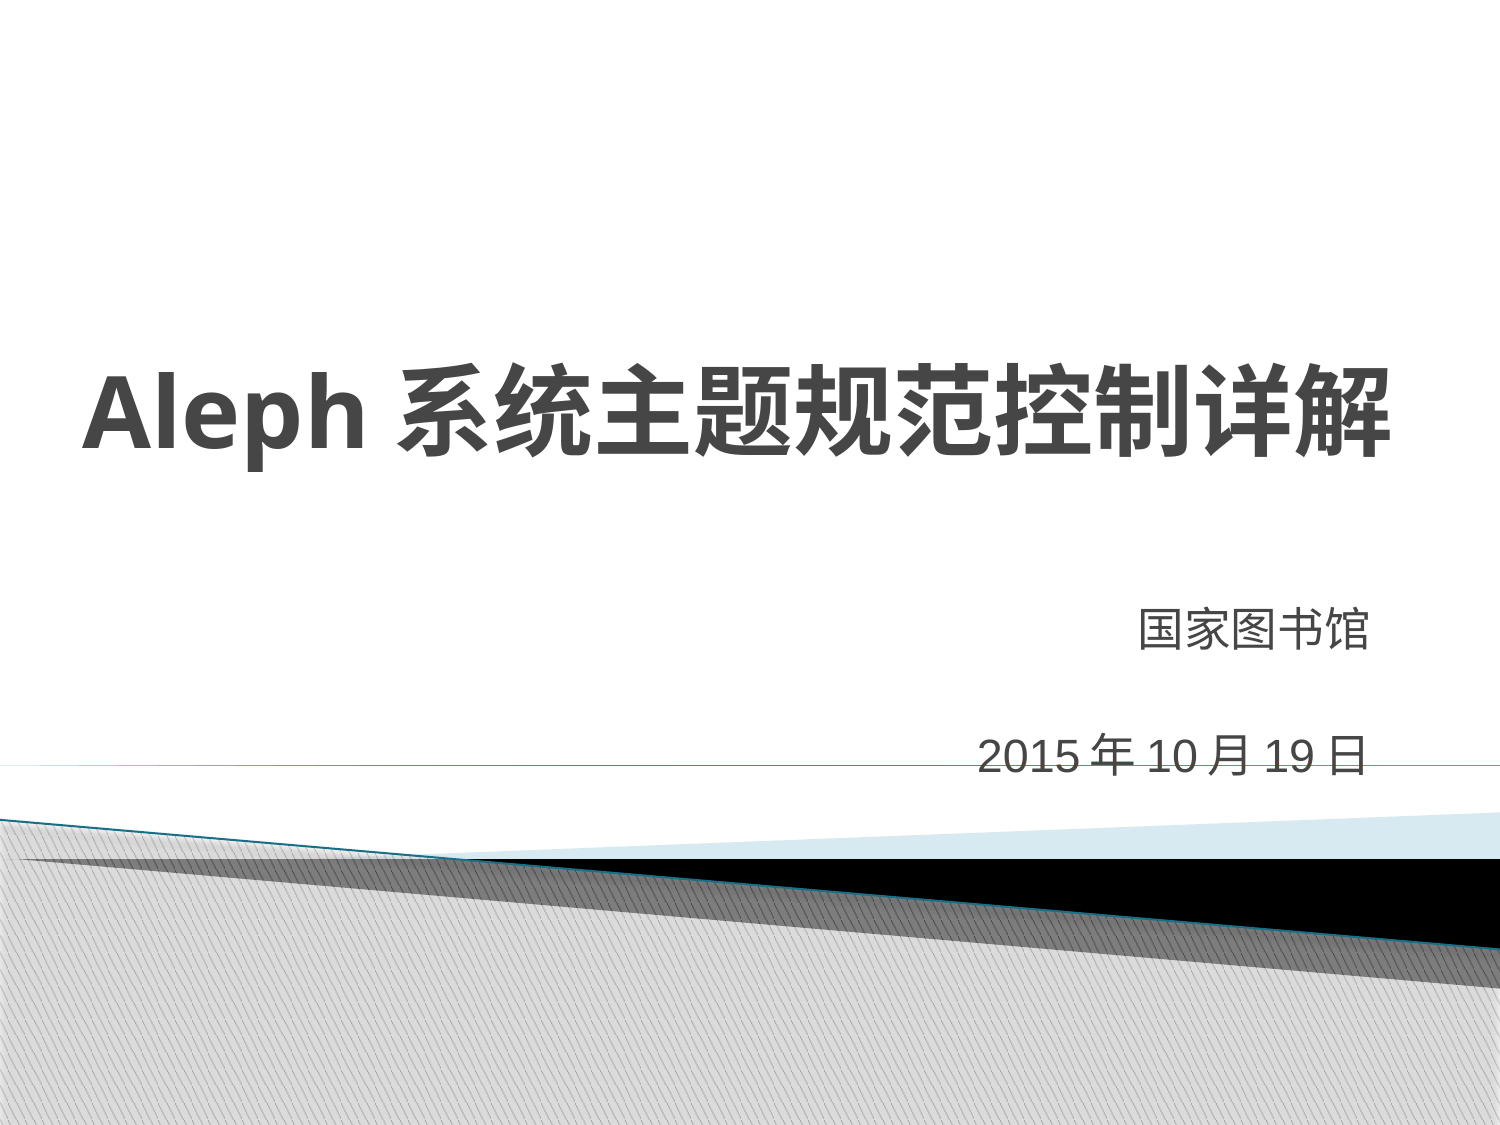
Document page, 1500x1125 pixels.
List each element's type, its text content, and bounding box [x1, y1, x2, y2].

picture [5, 859, 1500, 989]
title Aleph系统主题规范控制详解 [0, 175, 1500, 476]
subtitle 国家图书馆 2015年10月19日 [112, 592, 1388, 790]
